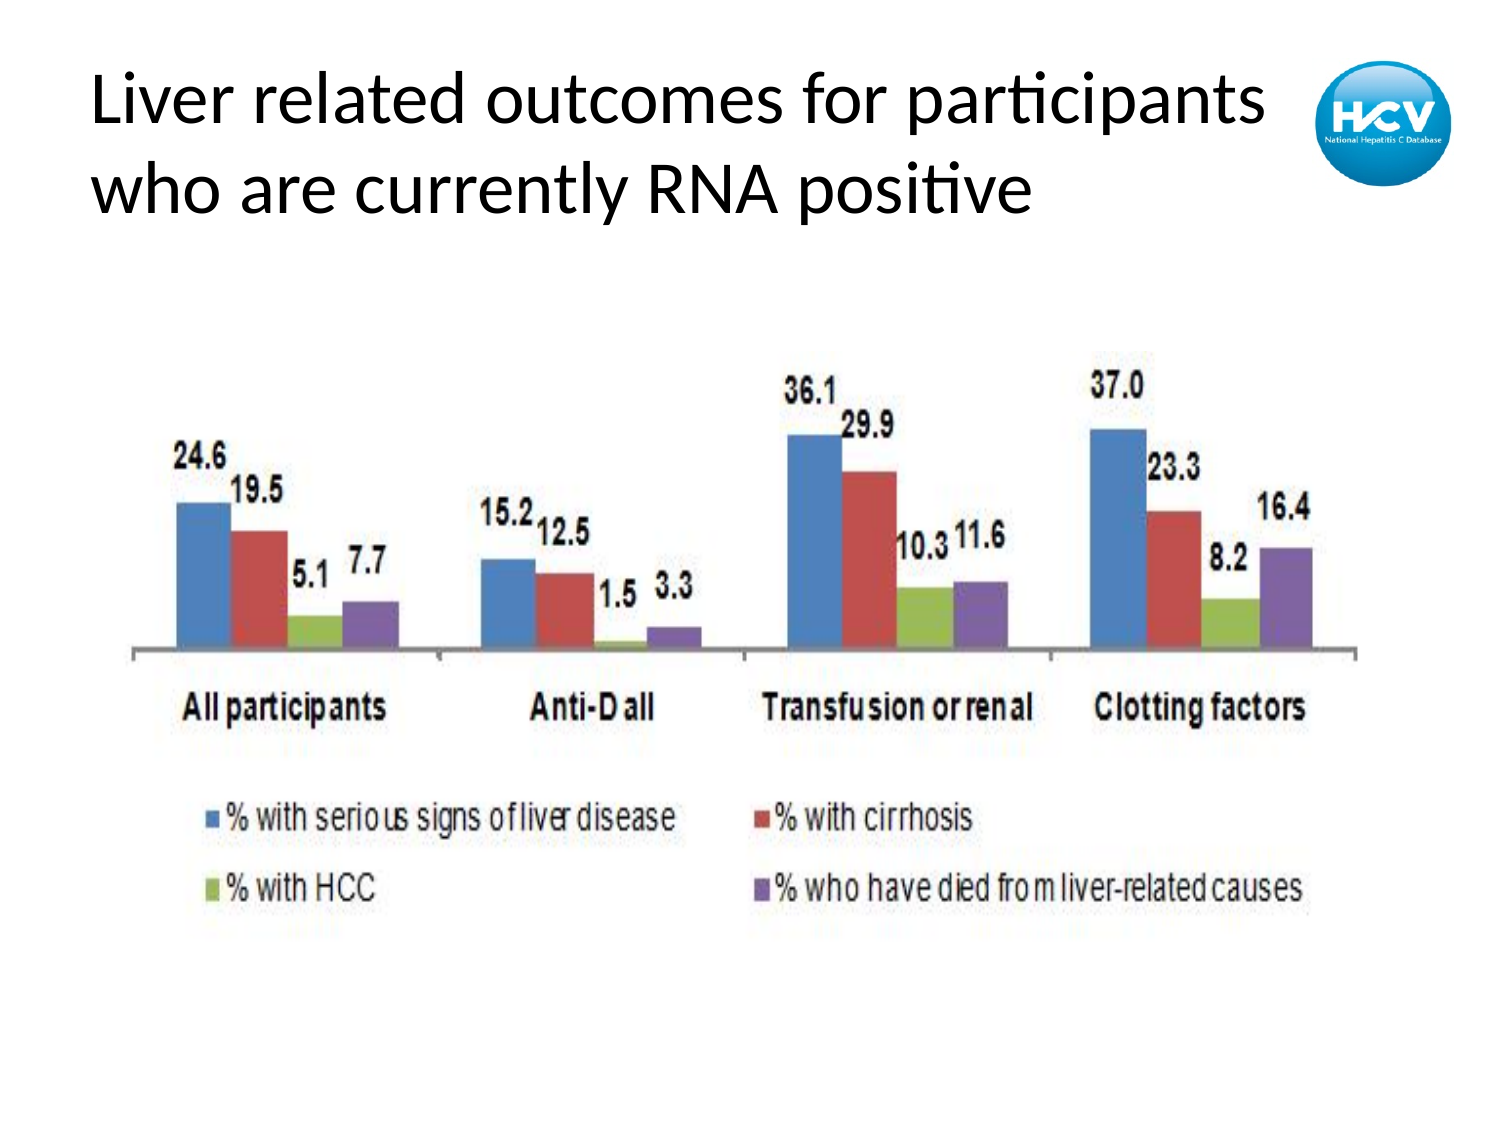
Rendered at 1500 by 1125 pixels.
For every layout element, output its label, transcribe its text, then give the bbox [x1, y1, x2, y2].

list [93, 351, 1395, 950]
title Liver related outcomes for participants who are currently RNA positive [75, 45, 1425, 233]
picture [1312, 58, 1454, 189]
